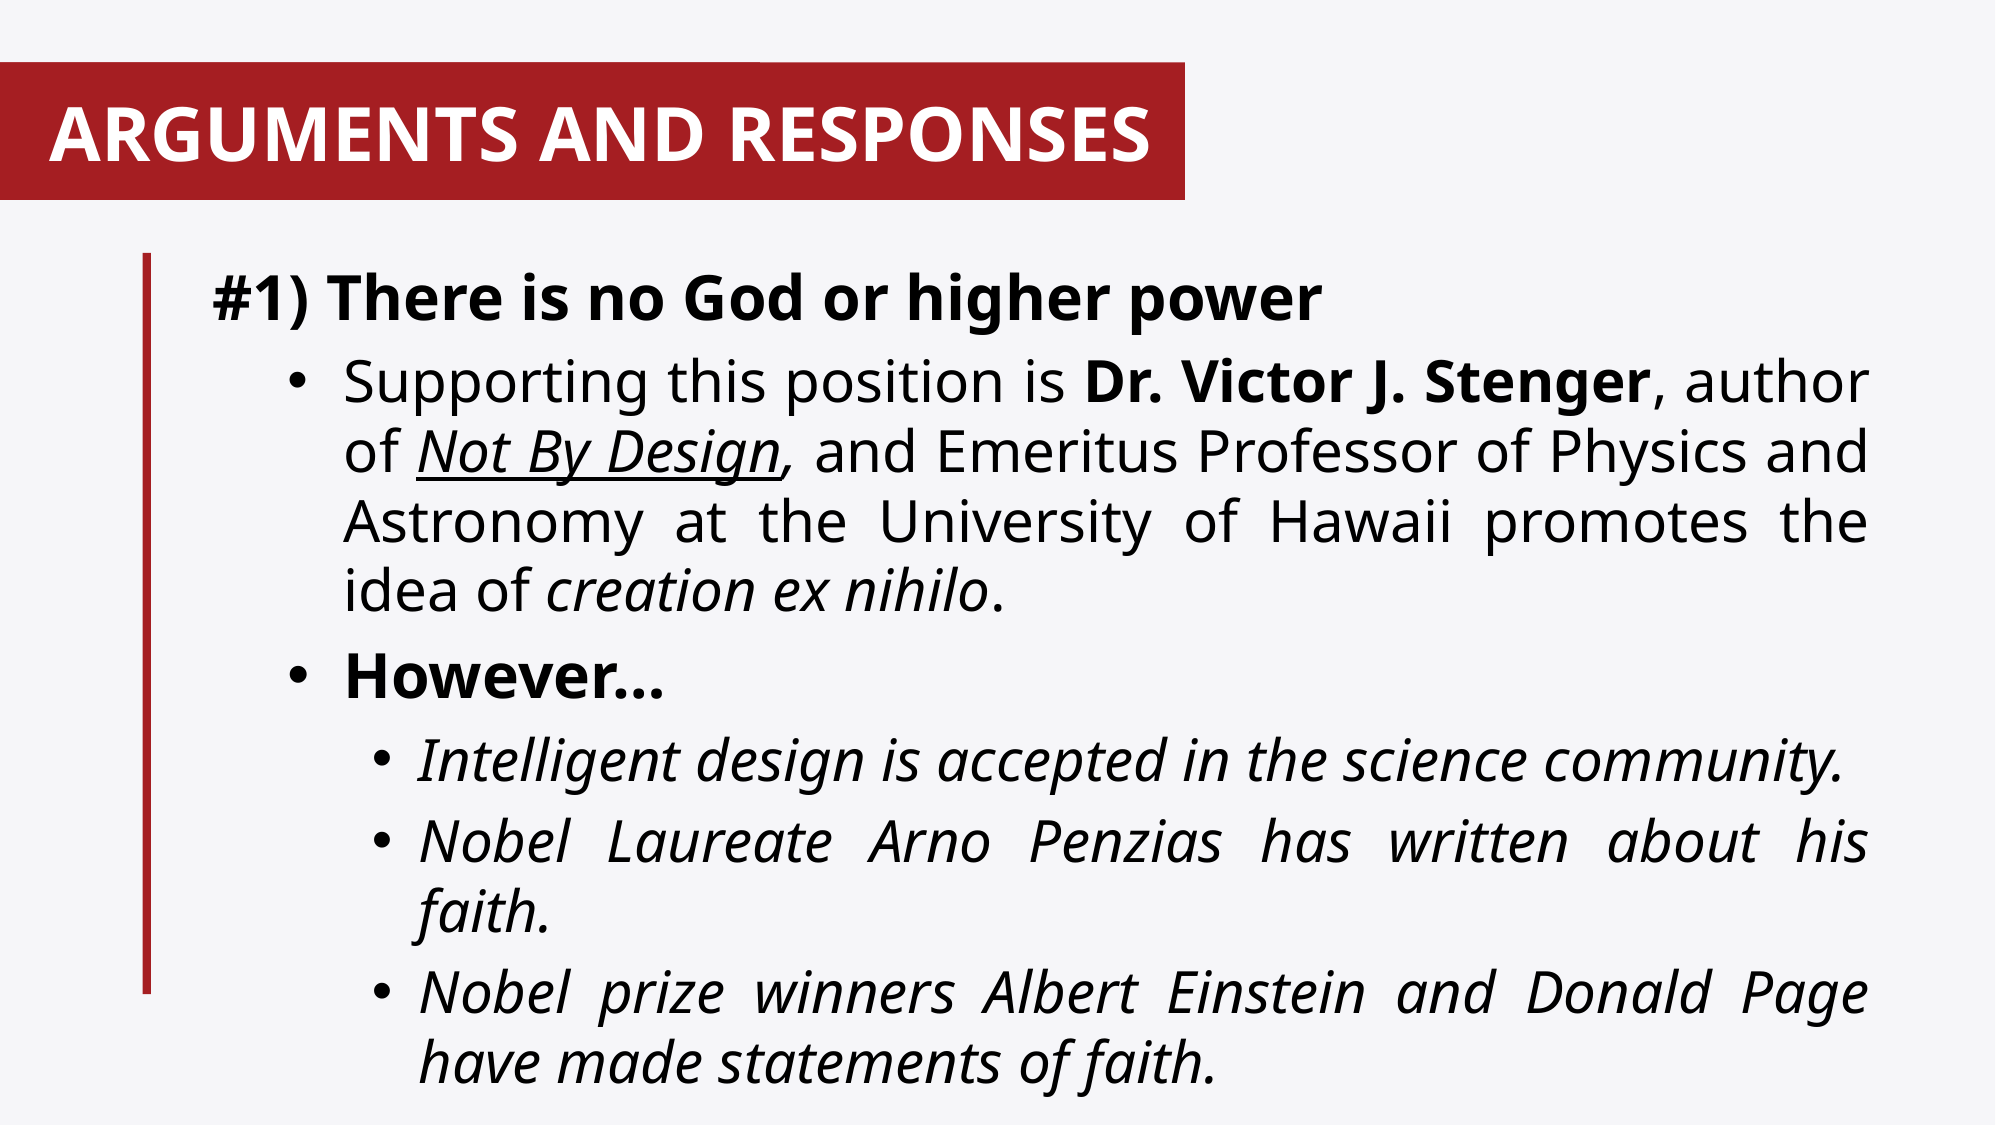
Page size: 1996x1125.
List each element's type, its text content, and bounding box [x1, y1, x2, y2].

subtitle #1) There is no God or higher power Supporting this position is Dr. Victor J. Stenger, author of Not By Design, and Emeritus Professor of Physics and Astronomy at the University of Hawaii promotes the idea of creation ex nihilo. However… Intelligent design is accepted in the science community. Nobel Laureate Arno Penzias has written about his faith. Nobel prize winners Albert Einstein and Donald Page have made statements of faith. [197, 249, 1885, 1125]
text_box ARGUMENTS AND RESPONSES [0, 62, 1185, 200]
